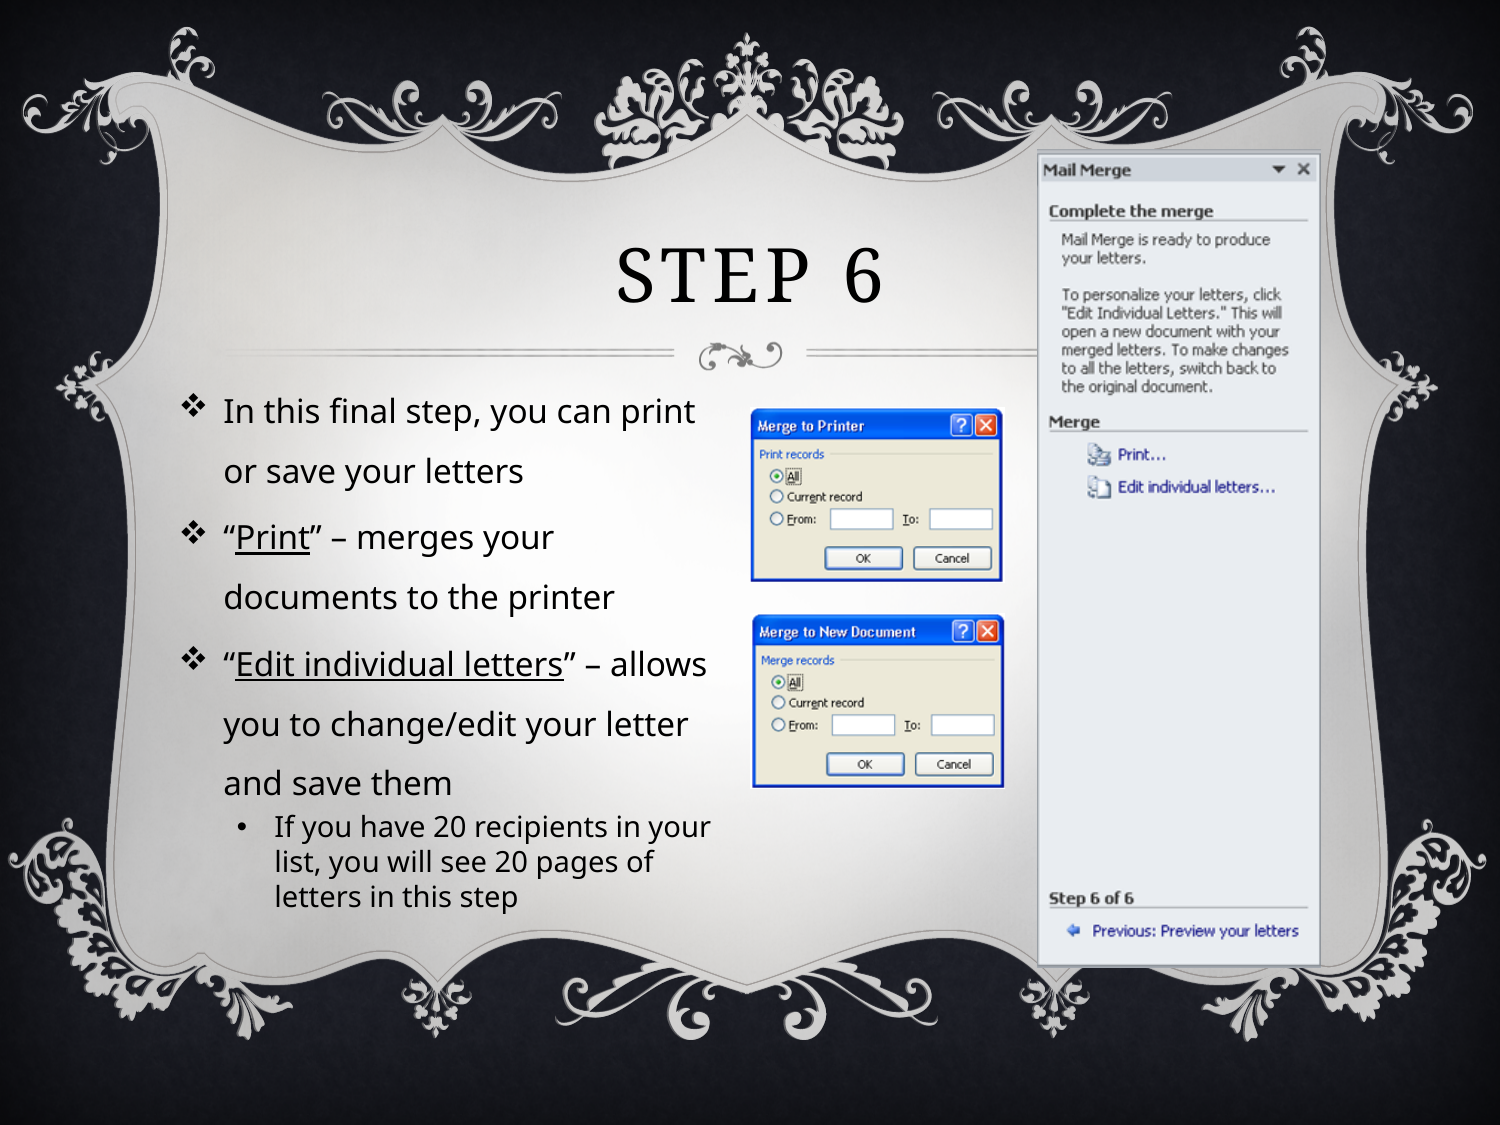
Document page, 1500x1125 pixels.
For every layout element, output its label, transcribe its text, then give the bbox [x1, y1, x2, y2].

list In this final step, you can print or save your letters “Print” – merges your documents to the printer “Edit individual letters” – allows you to change/edit your letter and save them If you have 20 recipients in your list, you will see 20 pages of letters in this step [137, 362, 738, 950]
title Step 6 [225, 212, 1037, 325]
picture [0, 0, 1500, 1125]
